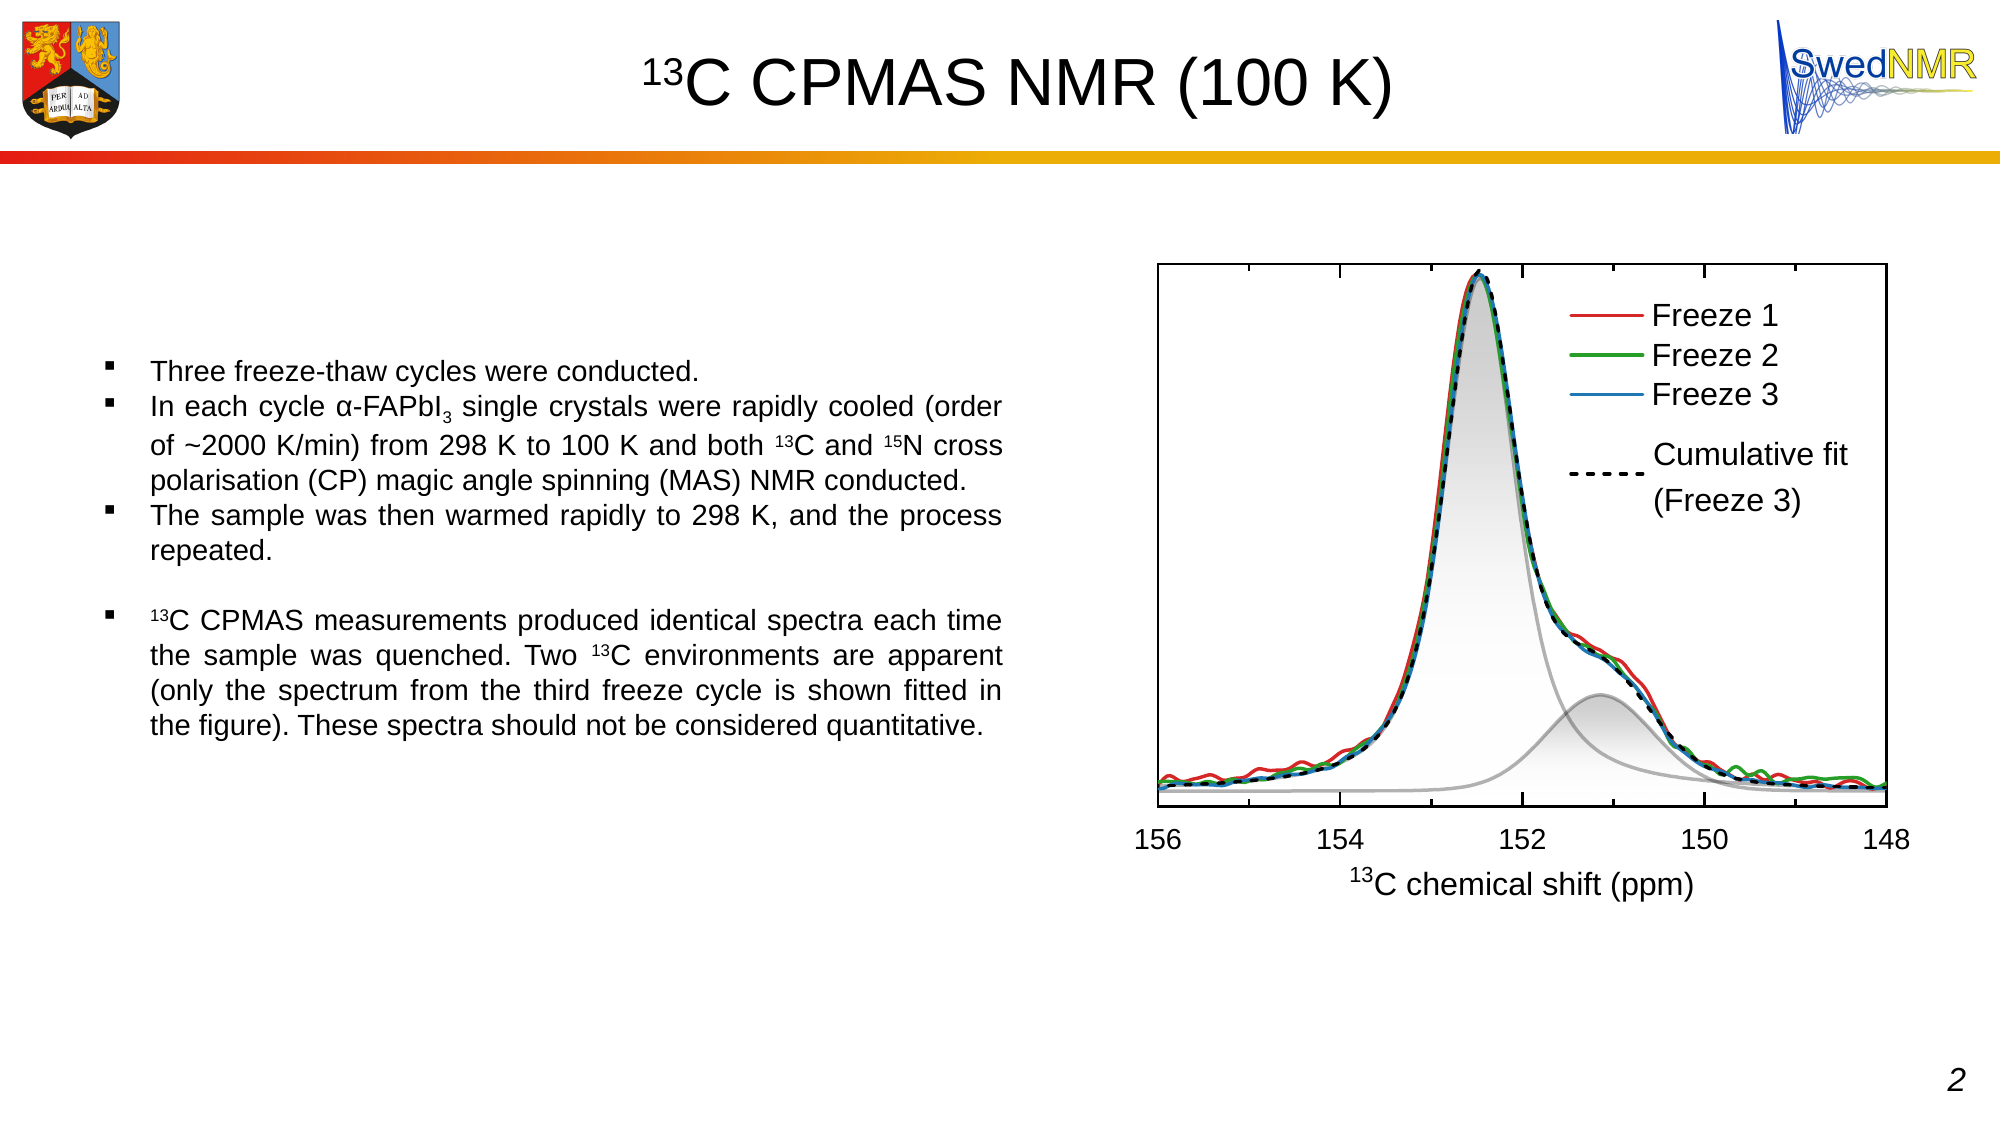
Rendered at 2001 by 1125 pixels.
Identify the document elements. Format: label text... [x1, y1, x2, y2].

text_box Three freeze-thaw cycles were conducted. In each cycle α-FAPbI3 single crystals were rapidly cooled (order of ~2000 K/min) from 298 K to 100 K and both 13C and 15N cross polarisation (CP) magic angle spinning (MAS) NMR conducted. The sample was then warmed rapidly to 298 K, and the process repeated. 13C CPMAS measurements produced identical spectra each time the sample was quenched. Two 13C environments are apparent (only the spectrum from the third freeze cycle is shown fitted in the figure). These spectra should not be considered quantitative. [88, 344, 887, 749]
picture [887, 19, 2000, 1104]
text_box 13C CPMAS NMR (100 K) [158, 21, 1774, 128]
picture [0, 0, 140, 213]
text_box [140, 151, 887, 164]
